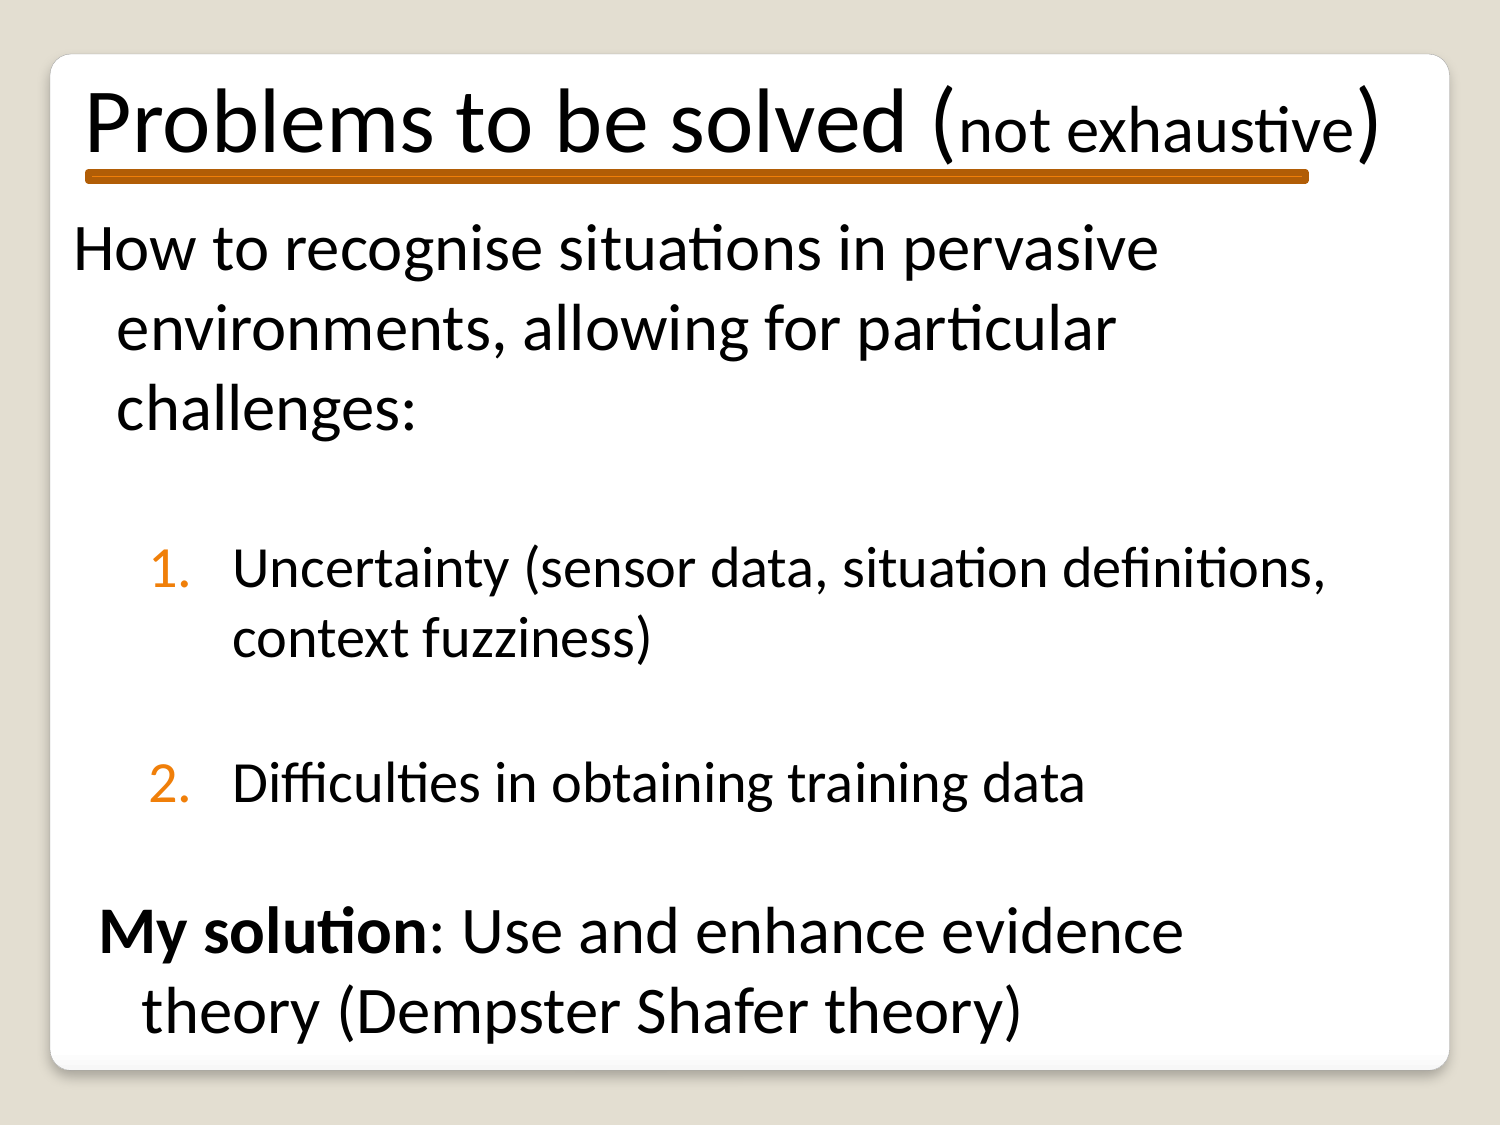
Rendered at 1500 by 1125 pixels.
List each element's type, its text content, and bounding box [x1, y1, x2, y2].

text_box [85, 169, 1309, 184]
text_box How to recognise situations in pervasive environments, allowing for particular challenges: Uncertainty (sensor data, situation definitions, context fuzziness) Difficulties in obtaining training data [58, 196, 1351, 482]
text_box My solution: Use and enhance evidence theory (Dempster Shafer theory) [83, 879, 1376, 1125]
text_box Problems to be solved (not exhaustive) [70, 53, 1442, 289]
